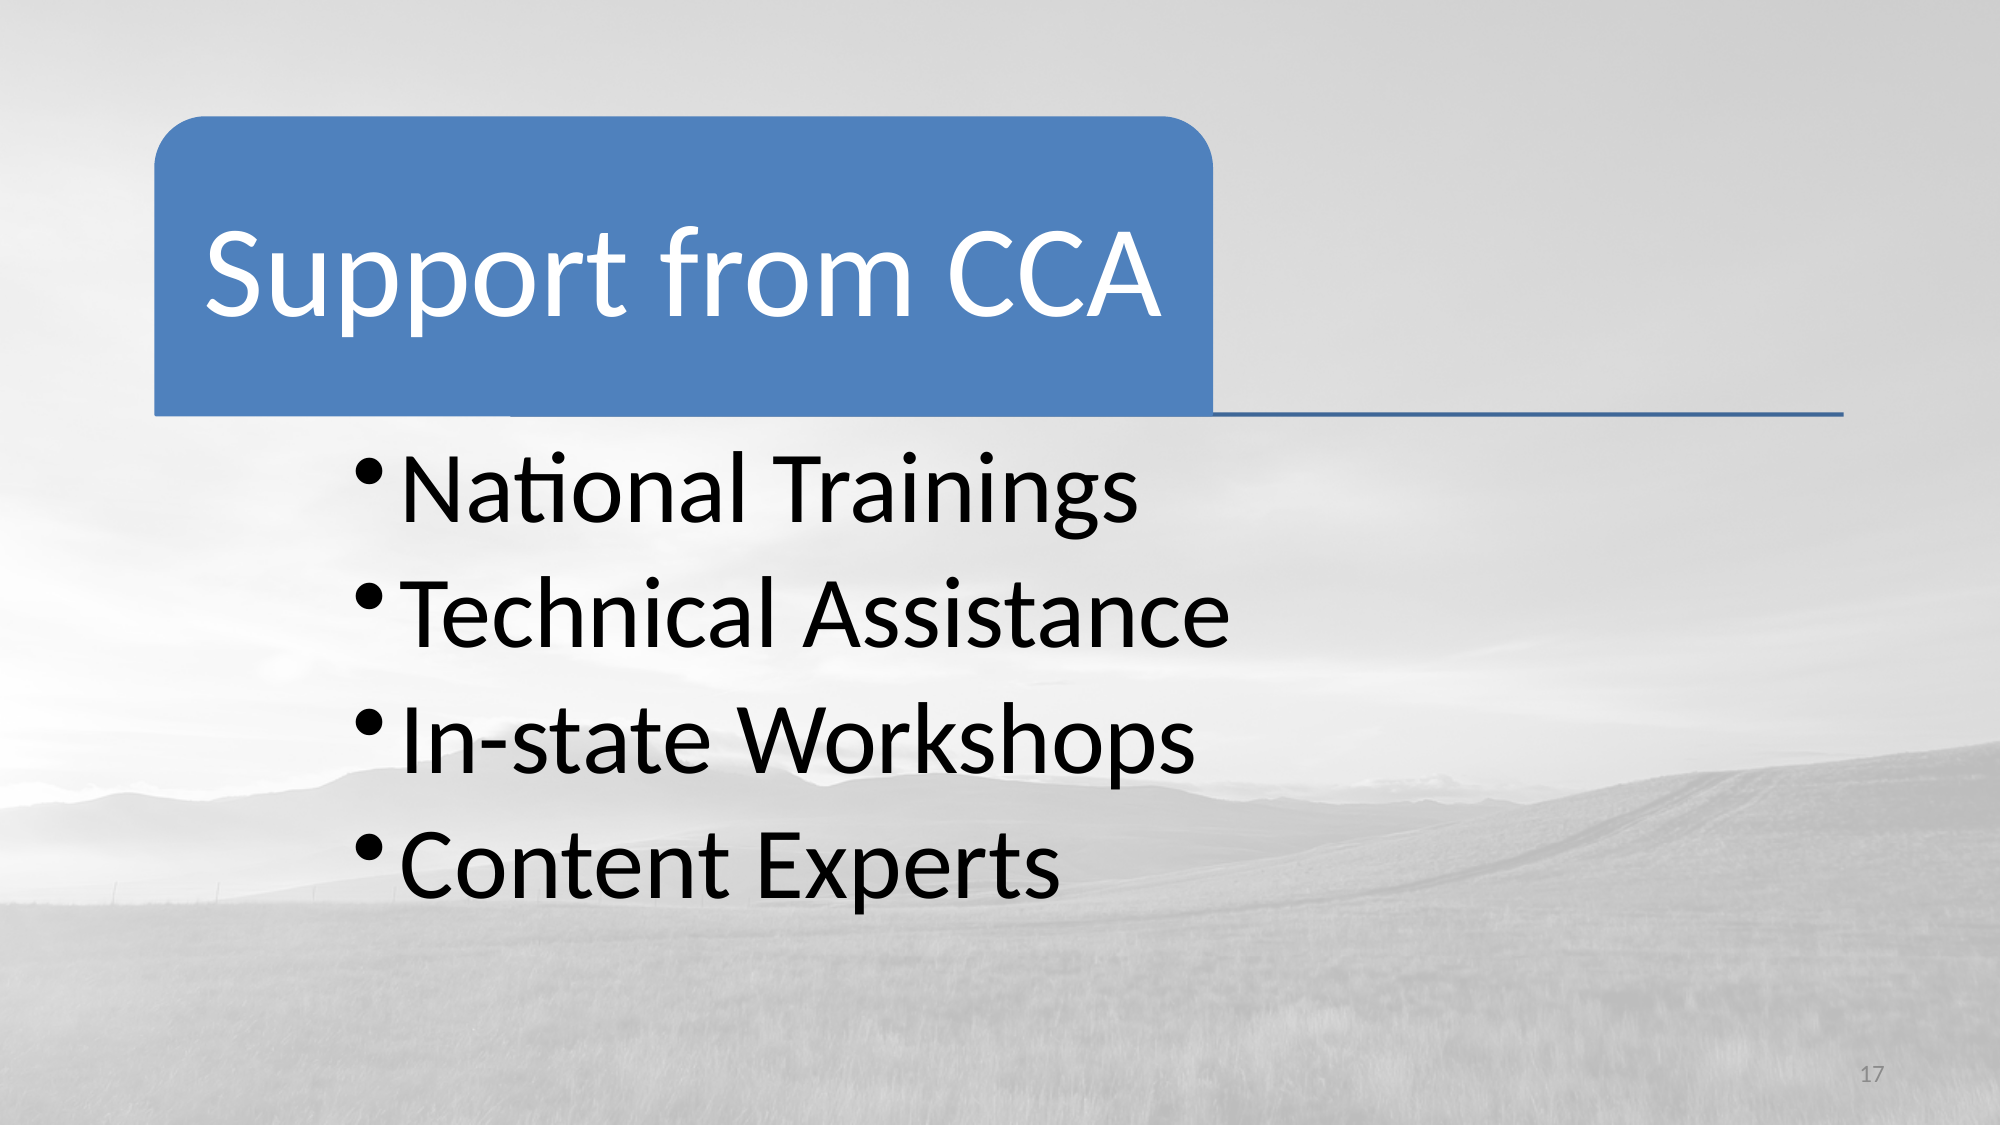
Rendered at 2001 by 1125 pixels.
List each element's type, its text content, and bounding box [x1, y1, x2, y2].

slide_number 17 [1433, 1042, 1900, 1103]
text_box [332, 117, 1667, 1008]
